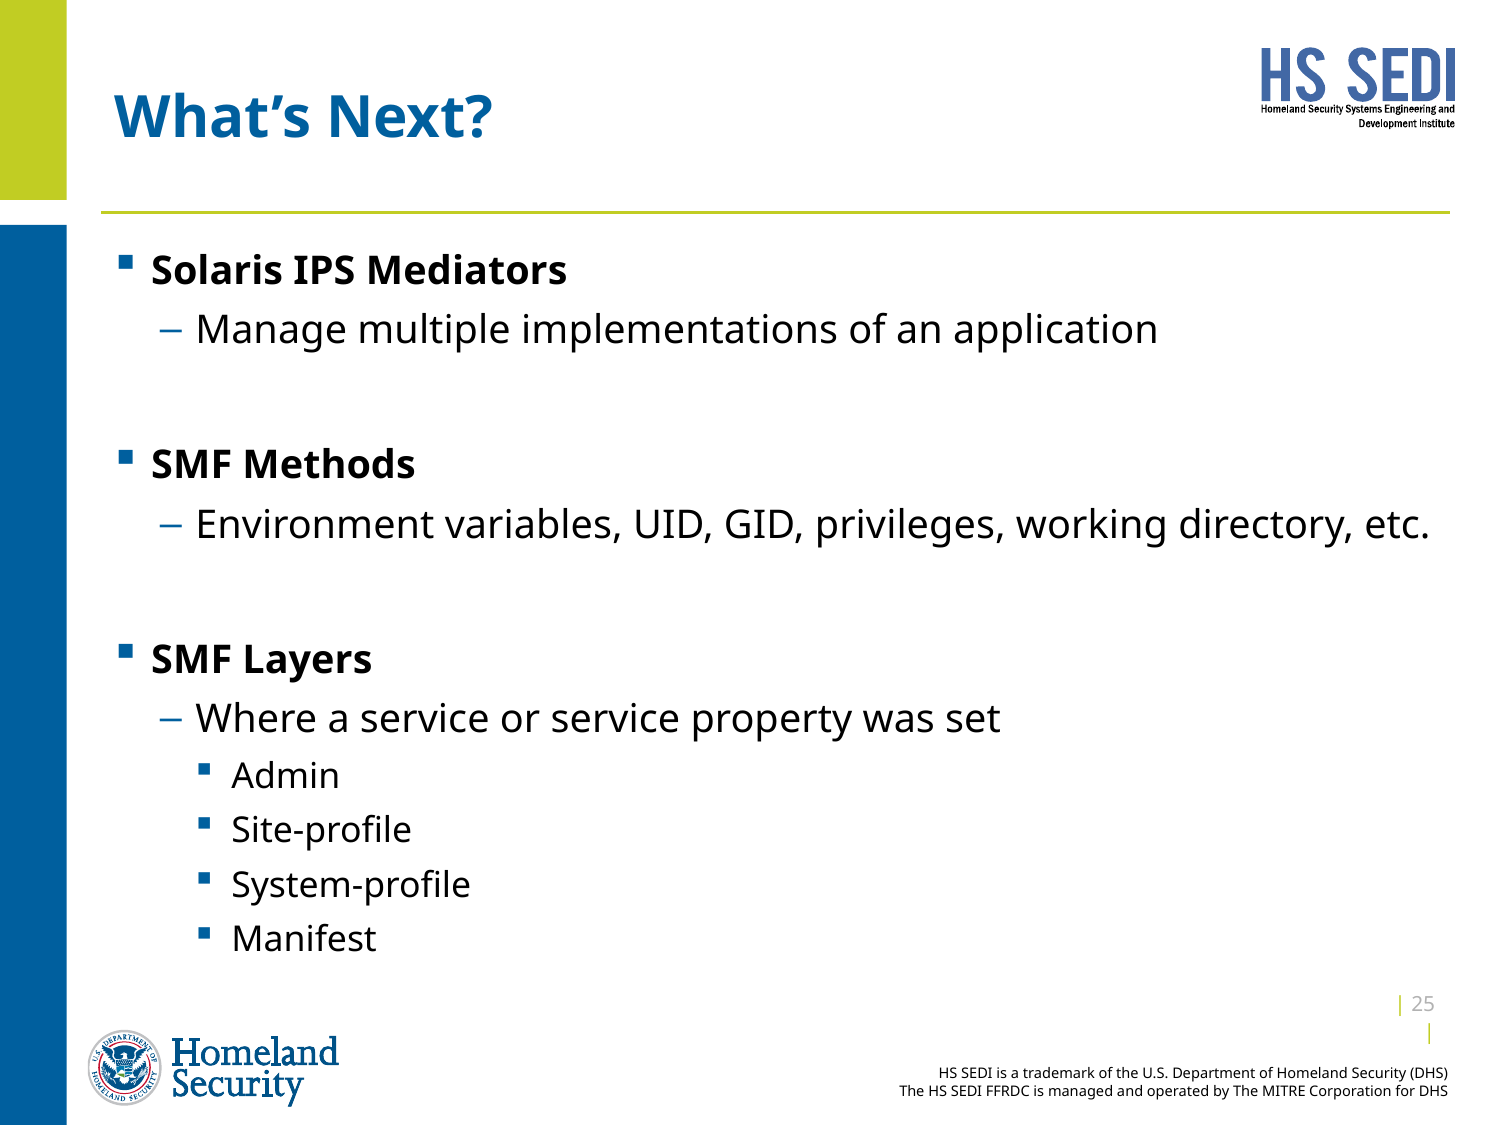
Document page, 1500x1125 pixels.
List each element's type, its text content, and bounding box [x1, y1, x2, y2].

title What’s Next? [99, 45, 1248, 188]
list Solaris IPS Mediators Manage multiple implementations of an application SMF Methods Environment variables, UID, GID, privileges, working directory, etc. SMF Layers Where a service or service property was set Admin Site-profile System-profile Manifest [99, 237, 1450, 1005]
slide_number | 24 | [1368, 1021, 1450, 1052]
